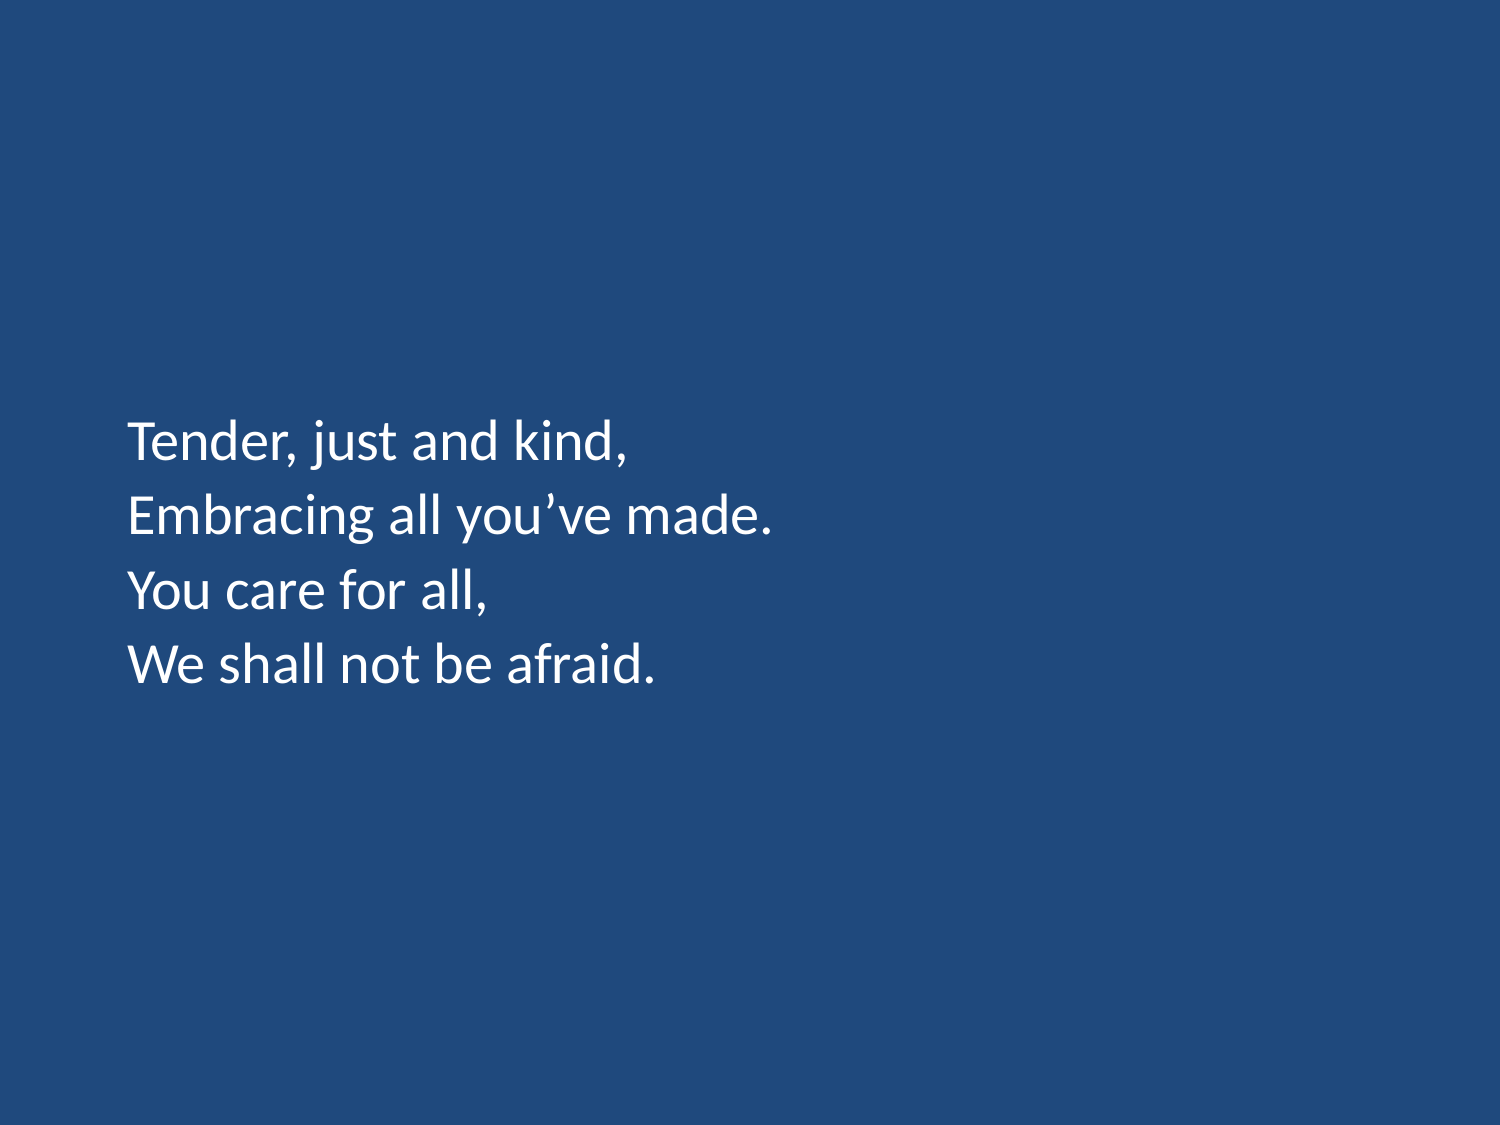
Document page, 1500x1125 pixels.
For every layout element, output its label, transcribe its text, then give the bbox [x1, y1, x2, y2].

list Tender, just and kind, Embracing all you’ve made. You care for all, We shall not be afraid. [112, 402, 1450, 723]
